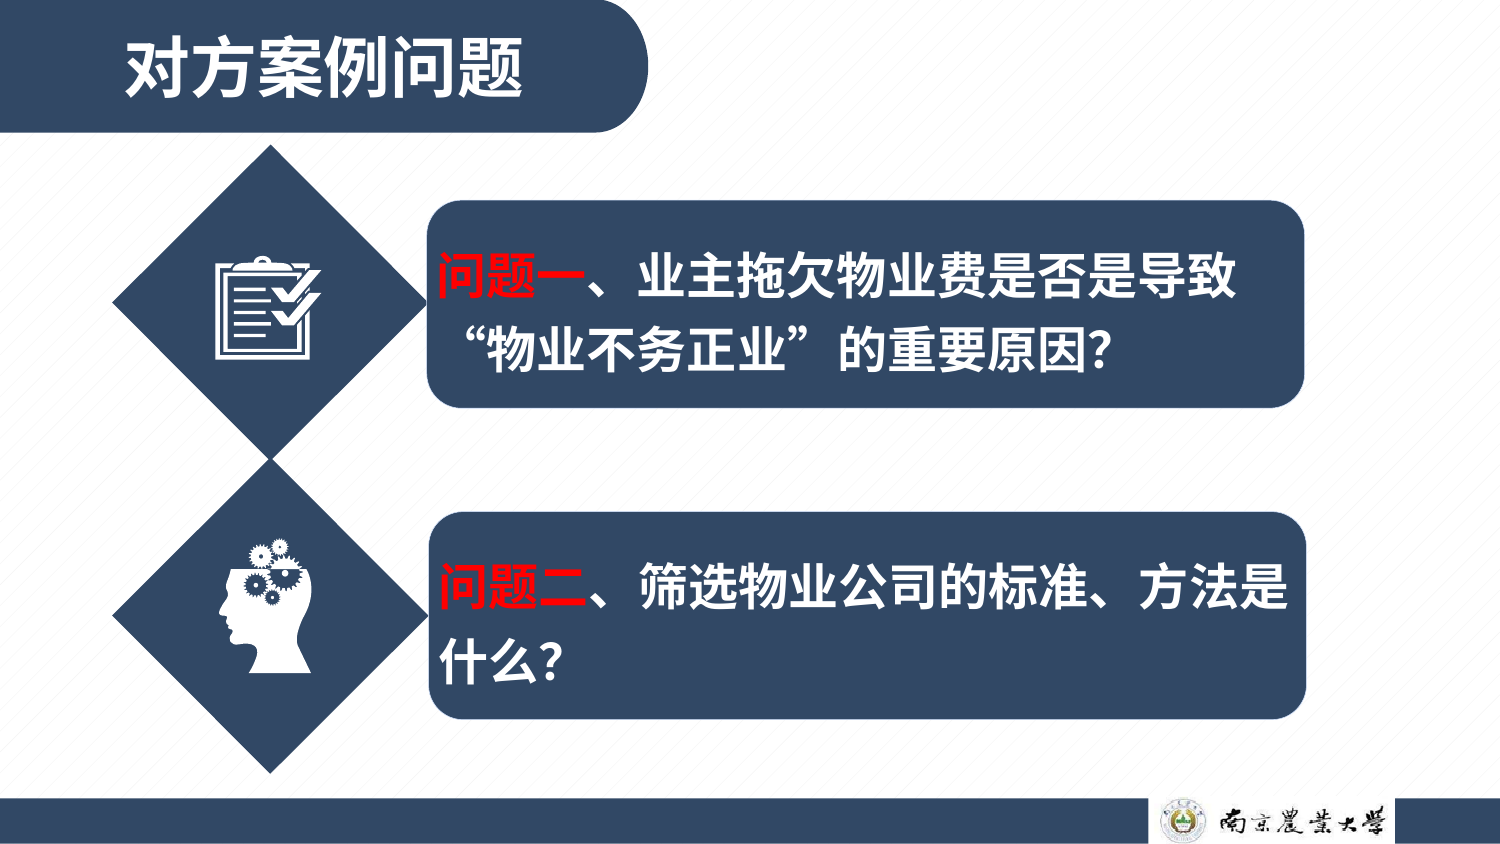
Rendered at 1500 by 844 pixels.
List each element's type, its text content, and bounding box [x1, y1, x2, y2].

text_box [158, 190, 383, 415]
text_box 对方案例问题 [0, 0, 649, 133]
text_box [158, 503, 383, 728]
text_box 问题二、筛选物业公司的标准、方法是什么？ [428, 511, 1307, 720]
text_box 问题一、业主拖欠物业费是否是导致“物业不务正业”的重要原因？ [426, 200, 1305, 409]
picture [1148, 796, 1395, 844]
